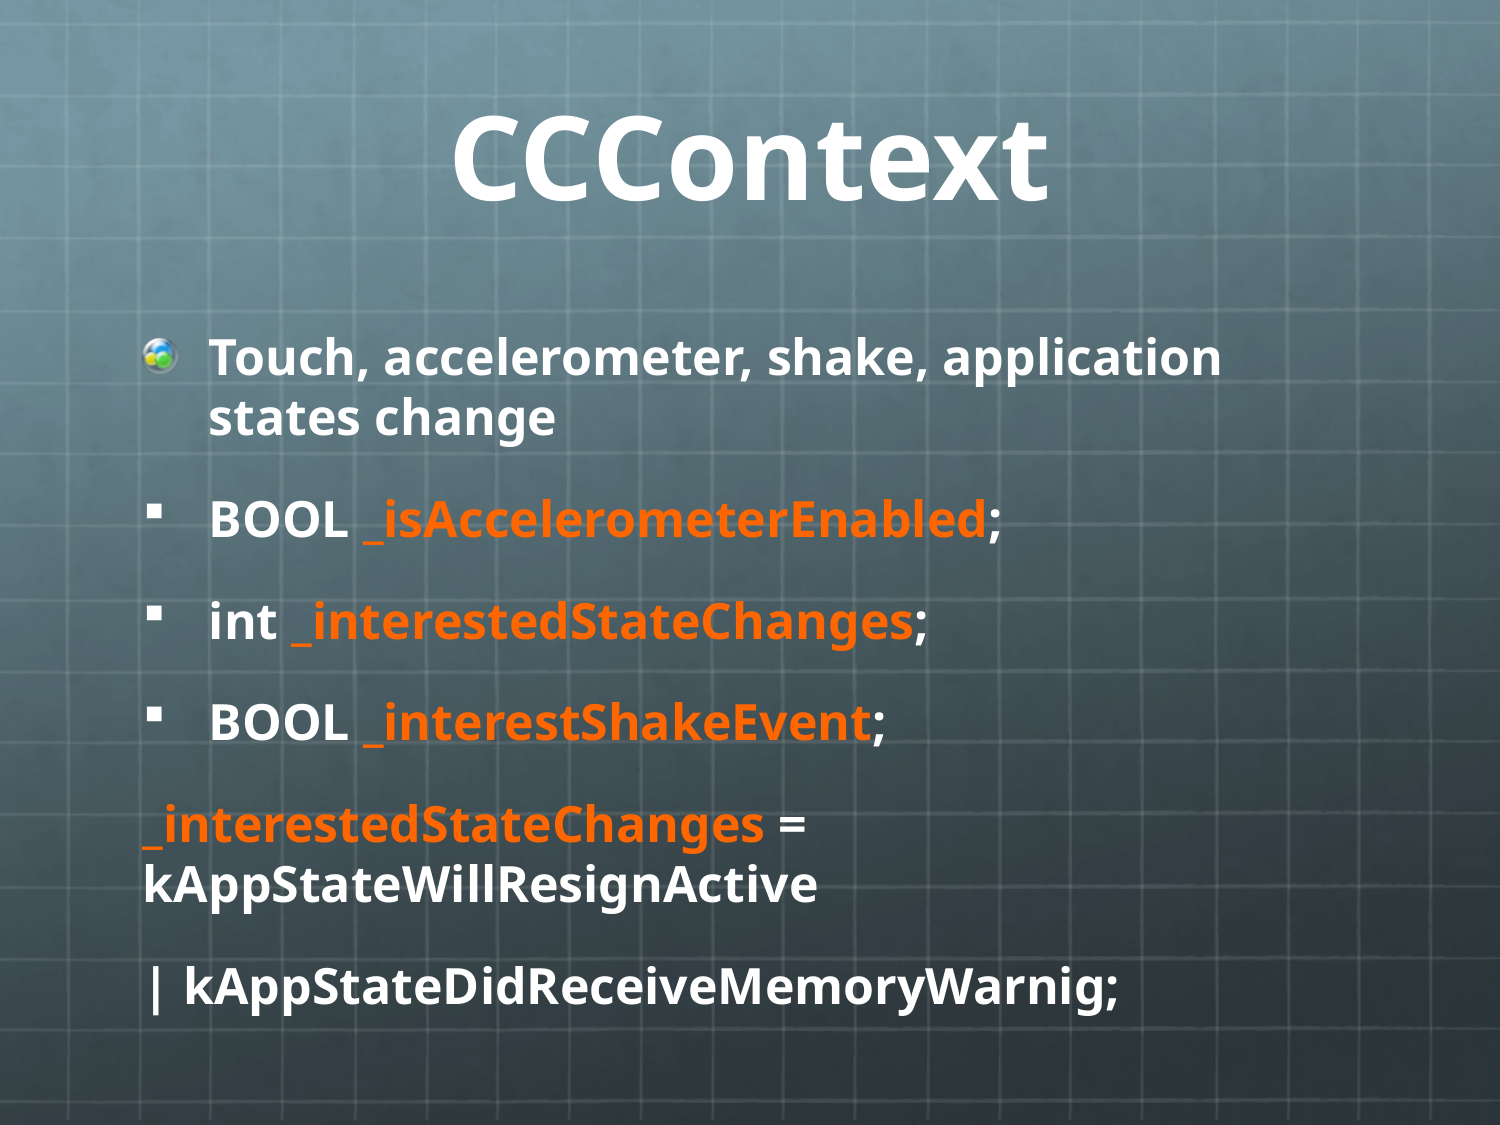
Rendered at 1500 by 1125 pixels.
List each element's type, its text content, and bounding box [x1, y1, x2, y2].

text_box Touch, accelerometer, shake, application states change BOOL _isAccelerometerEnabled; int _interestedStateChanges; BOOL _interestShakeEvent; _interestedStateChanges = kAppStateWillResignActive | kAppStateDidReceiveMemoryWarnig; [127, 318, 1372, 1099]
picture [0, 0, 1500, 1125]
title CCContext [127, 17, 1372, 289]
